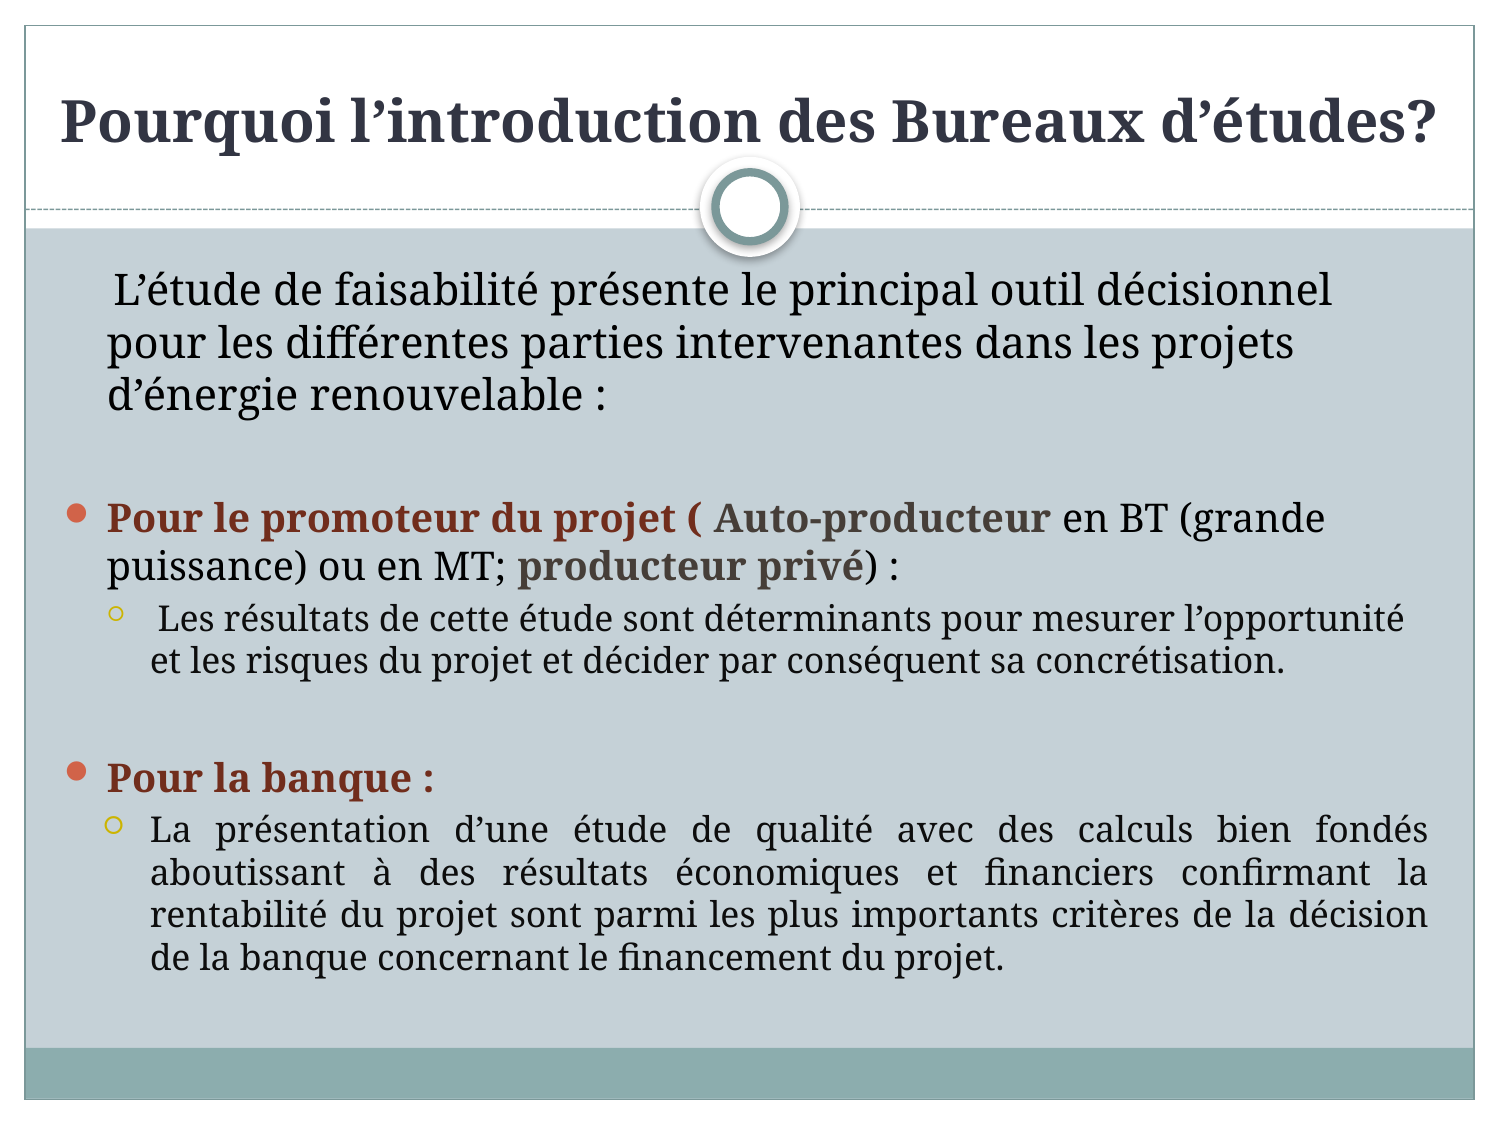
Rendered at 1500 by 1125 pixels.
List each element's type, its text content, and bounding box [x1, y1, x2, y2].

title Pourquoi l’introduction des Bureaux d’études? [29, 37, 1471, 162]
list L’étude de faisabilité présente le principal outil décisionnel pour les différentes parties intervenantes dans les projets d’énergie renouvelable : Pour le promoteur du projet ( Auto-producteur en BT (grande puissance) ou en MT; producteur privé) : Les résultats de cette étude sont déterminants pour mesurer l’opportunité et les risques du projet et décider par conséquent sa concrétisation. Pour la banque : La présentation d’une étude de qualité avec des calculs bien fondés aboutissant à des résultats économiques et financiers confirmant la rentabilité du projet sont parmi les plus importants critères de la décision de la banque concernant le financement du projet. [49, 250, 1445, 1024]
